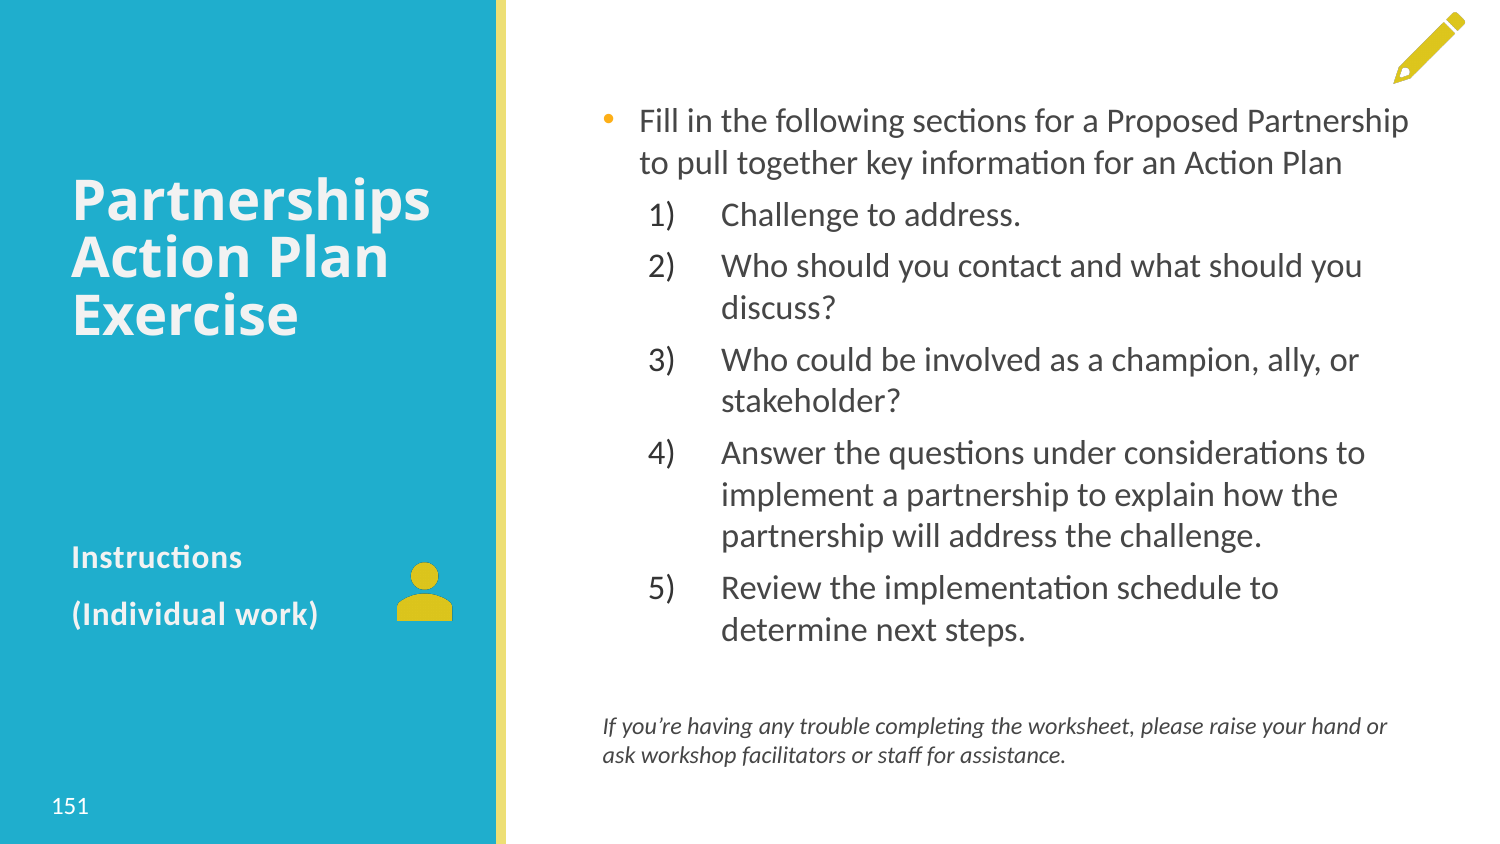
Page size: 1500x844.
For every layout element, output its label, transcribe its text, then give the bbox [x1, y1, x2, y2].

slide_number 151 [16, 782, 124, 828]
picture [383, 550, 466, 633]
list Fill in the following sections for a Proposed Partnership to pull together key information for an Action Plan Challenge to address. Who should you contact and what should you discuss? Who could be involved as a champion, ally, or stakeholder? Answer the questions under considerations to implement a partnership to explain how the partnership will address the challenge. Review the implementation schedule to determine next steps. If you’re having any trouble completing the worksheet, please raise your hand or ask workshop facilitators or staff for assistance. [587, 90, 1430, 816]
title Partnerships Action Plan Exercise [56, 73, 451, 355]
picture [1386, 5, 1472, 91]
list Instructions (Individual work) [56, 532, 451, 780]
